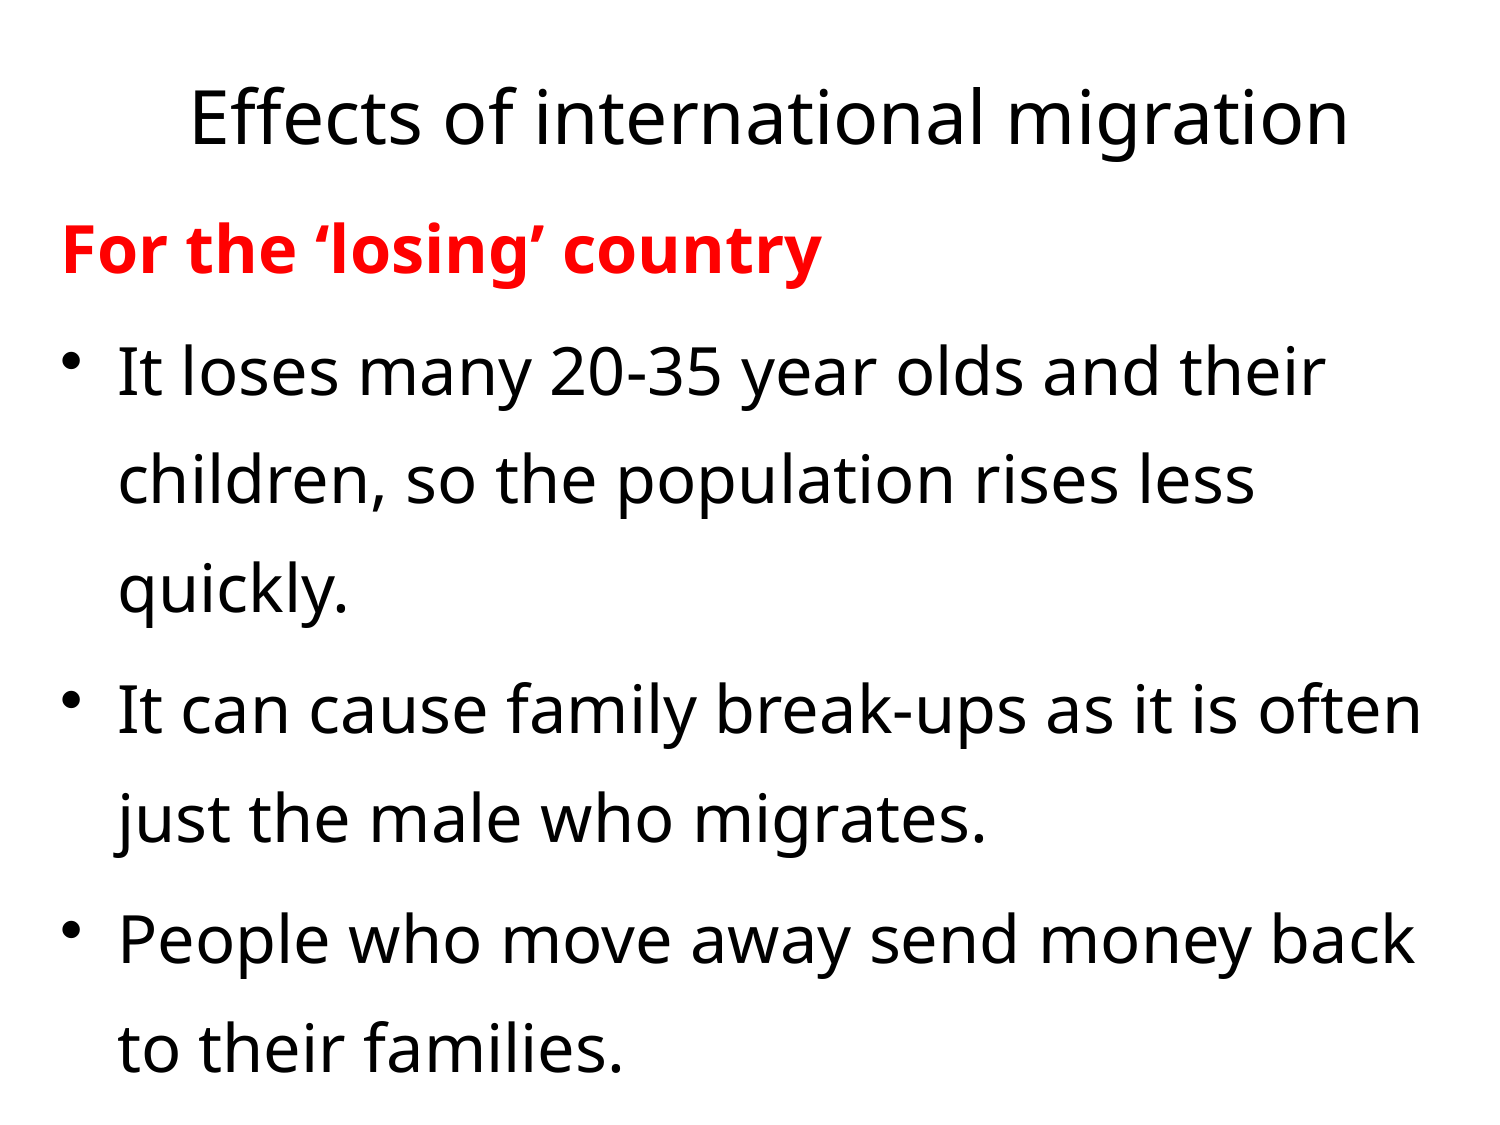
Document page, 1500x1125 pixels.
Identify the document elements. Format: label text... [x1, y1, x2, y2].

text_box Effects of international migration [40, 62, 1500, 250]
text_box For the ‘losing’ country It loses many 20-35 year olds and their children, so the population rises less quickly. It can cause family break-ups as it is often just the male who migrates. People who move away send money back to their families. [45, 199, 1475, 1100]
